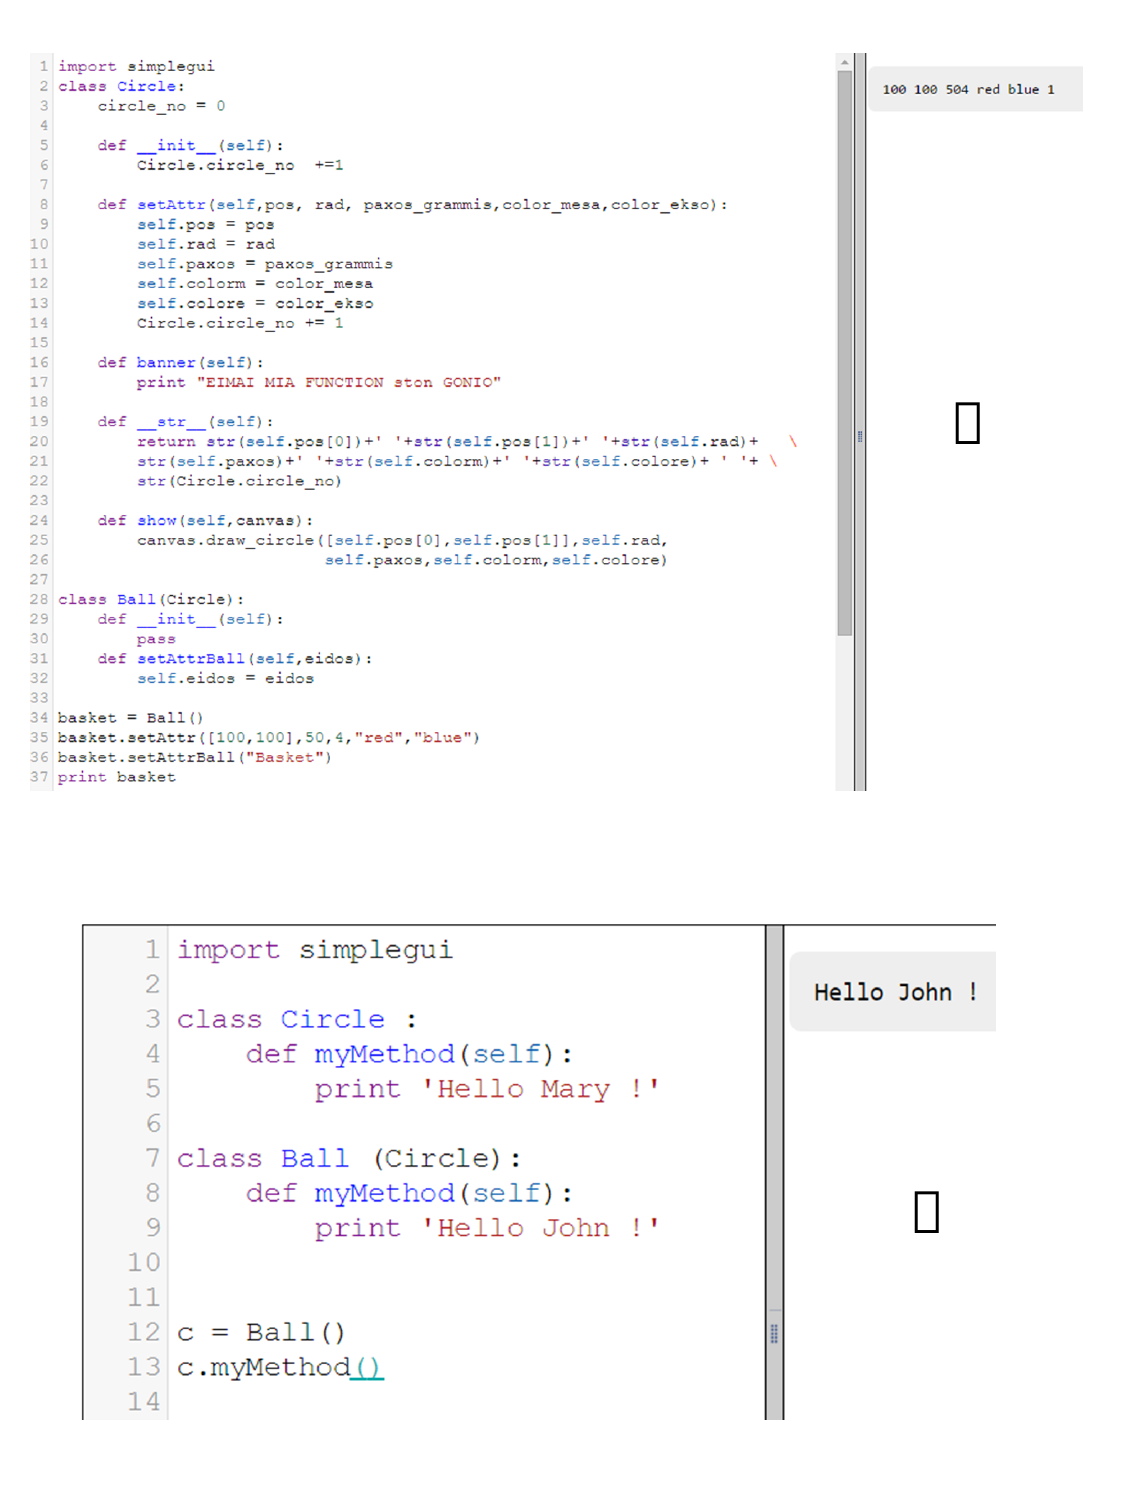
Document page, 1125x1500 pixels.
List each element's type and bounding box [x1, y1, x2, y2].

picture [30, 52, 1084, 792]
picture [77, 915, 996, 1420]
